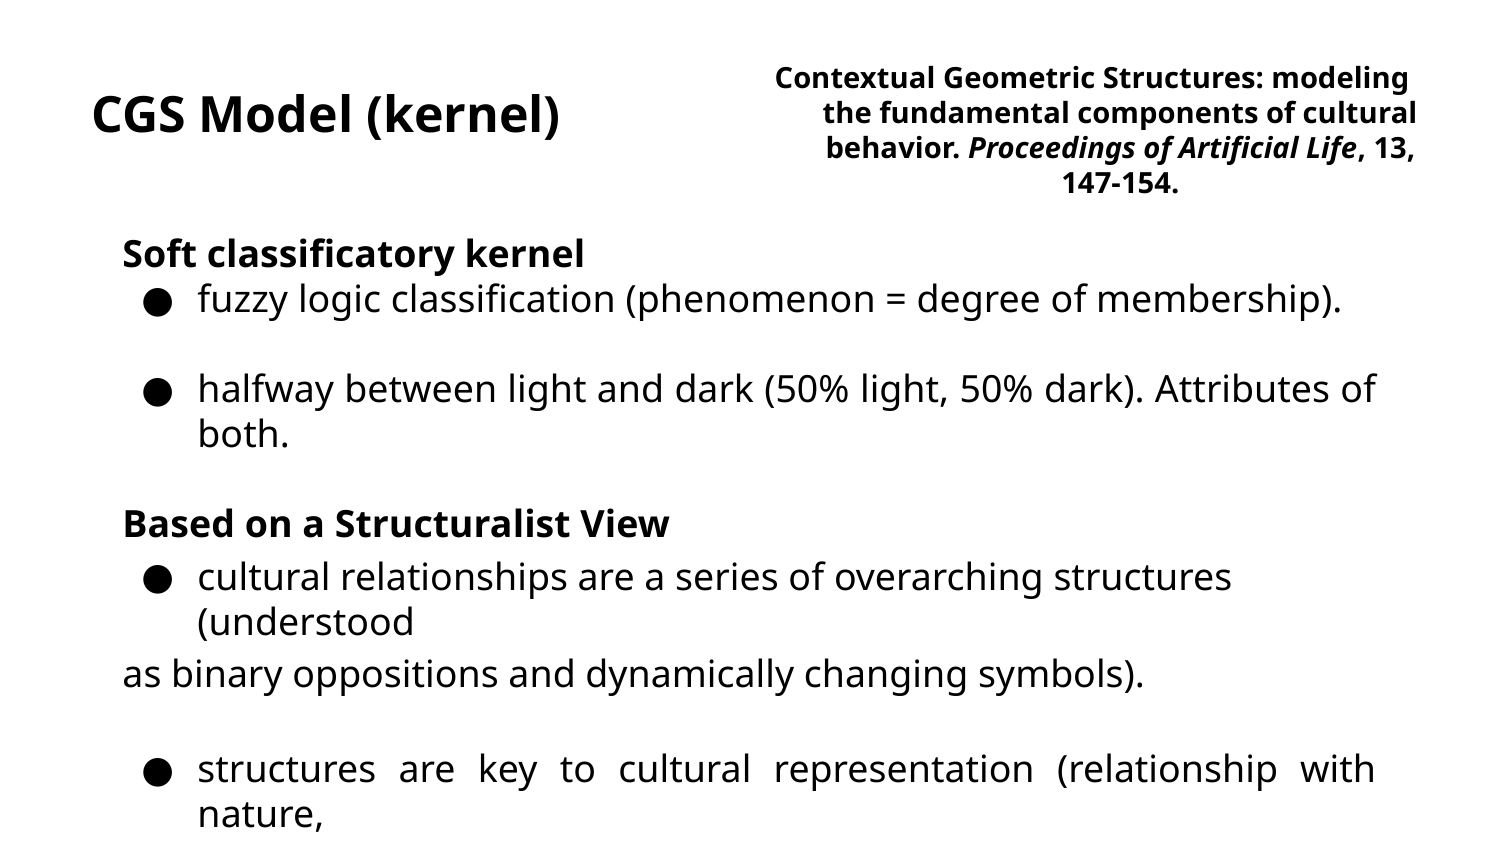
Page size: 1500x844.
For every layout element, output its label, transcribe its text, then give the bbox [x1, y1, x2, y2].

list Soft classificatory kernel fuzzy logic classification (phenomenon = degree of membership). halfway between light and dark (50% light, 50% dark). Attributes of both. Based on a Structuralist View cultural relationships are a series of overarching structures (understood as binary oppositions and dynamically changing symbols). structures are key to cultural representation (relationship with nature, kinship, and the ritual world). [107, 222, 1393, 764]
text_box CGS Model (kernel) [76, 67, 749, 161]
text_box Contextual Geometric Structures: modeling the fundamental components of cultural behavior. Proceedings of Artificial Life, 13, 147-154. [749, 44, 1435, 184]
